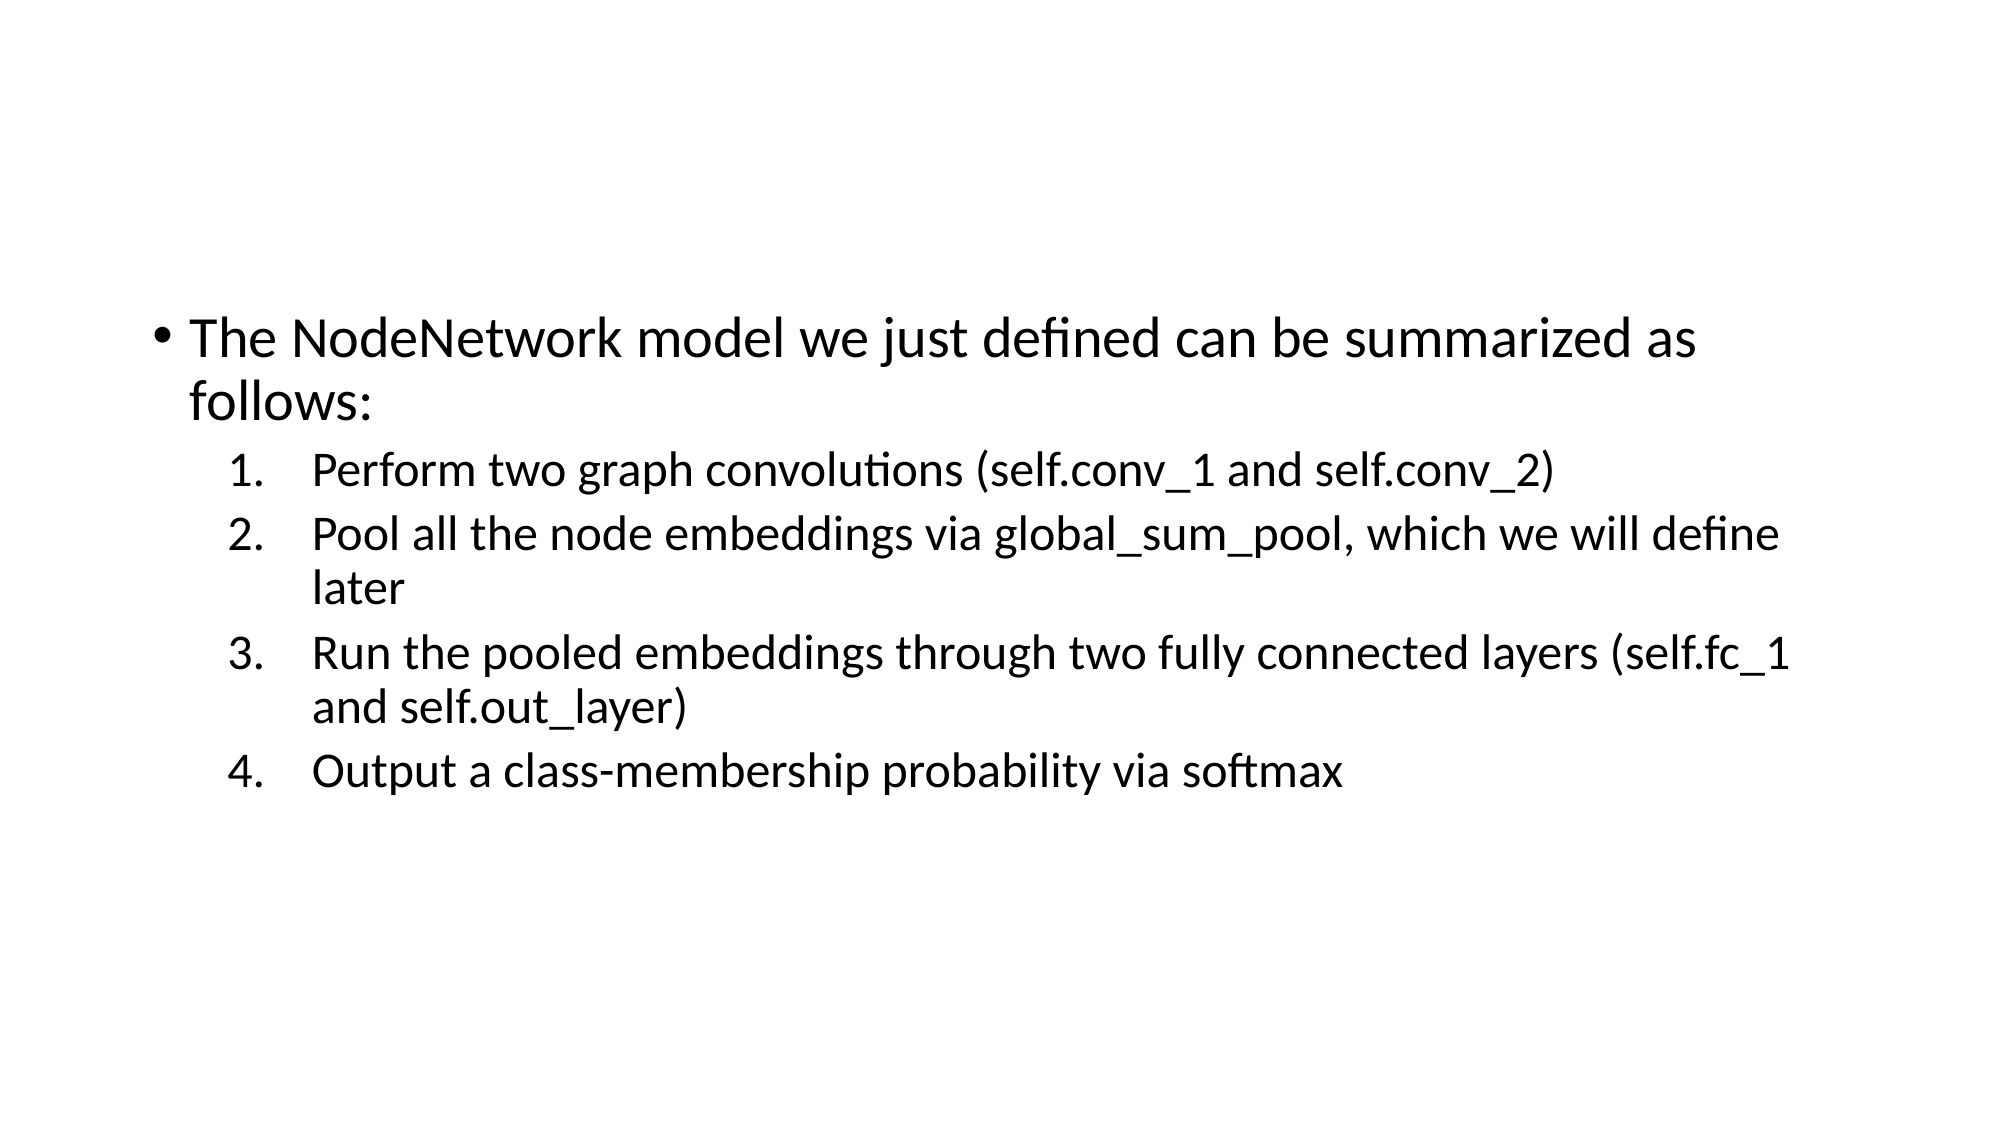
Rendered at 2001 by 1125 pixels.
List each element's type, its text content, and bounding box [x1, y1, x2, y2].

list The NodeNetwork model we just defined can be summarized as follows: Perform two graph convolutions (self.conv_1 and self.conv_2) Pool all the node embeddings via global_sum_pool, which we will define later Run the pooled embeddings through two fully connected layers (self.fc_1 and self.out_layer) Output a class-membership probability via softmax [137, 299, 1863, 1014]
